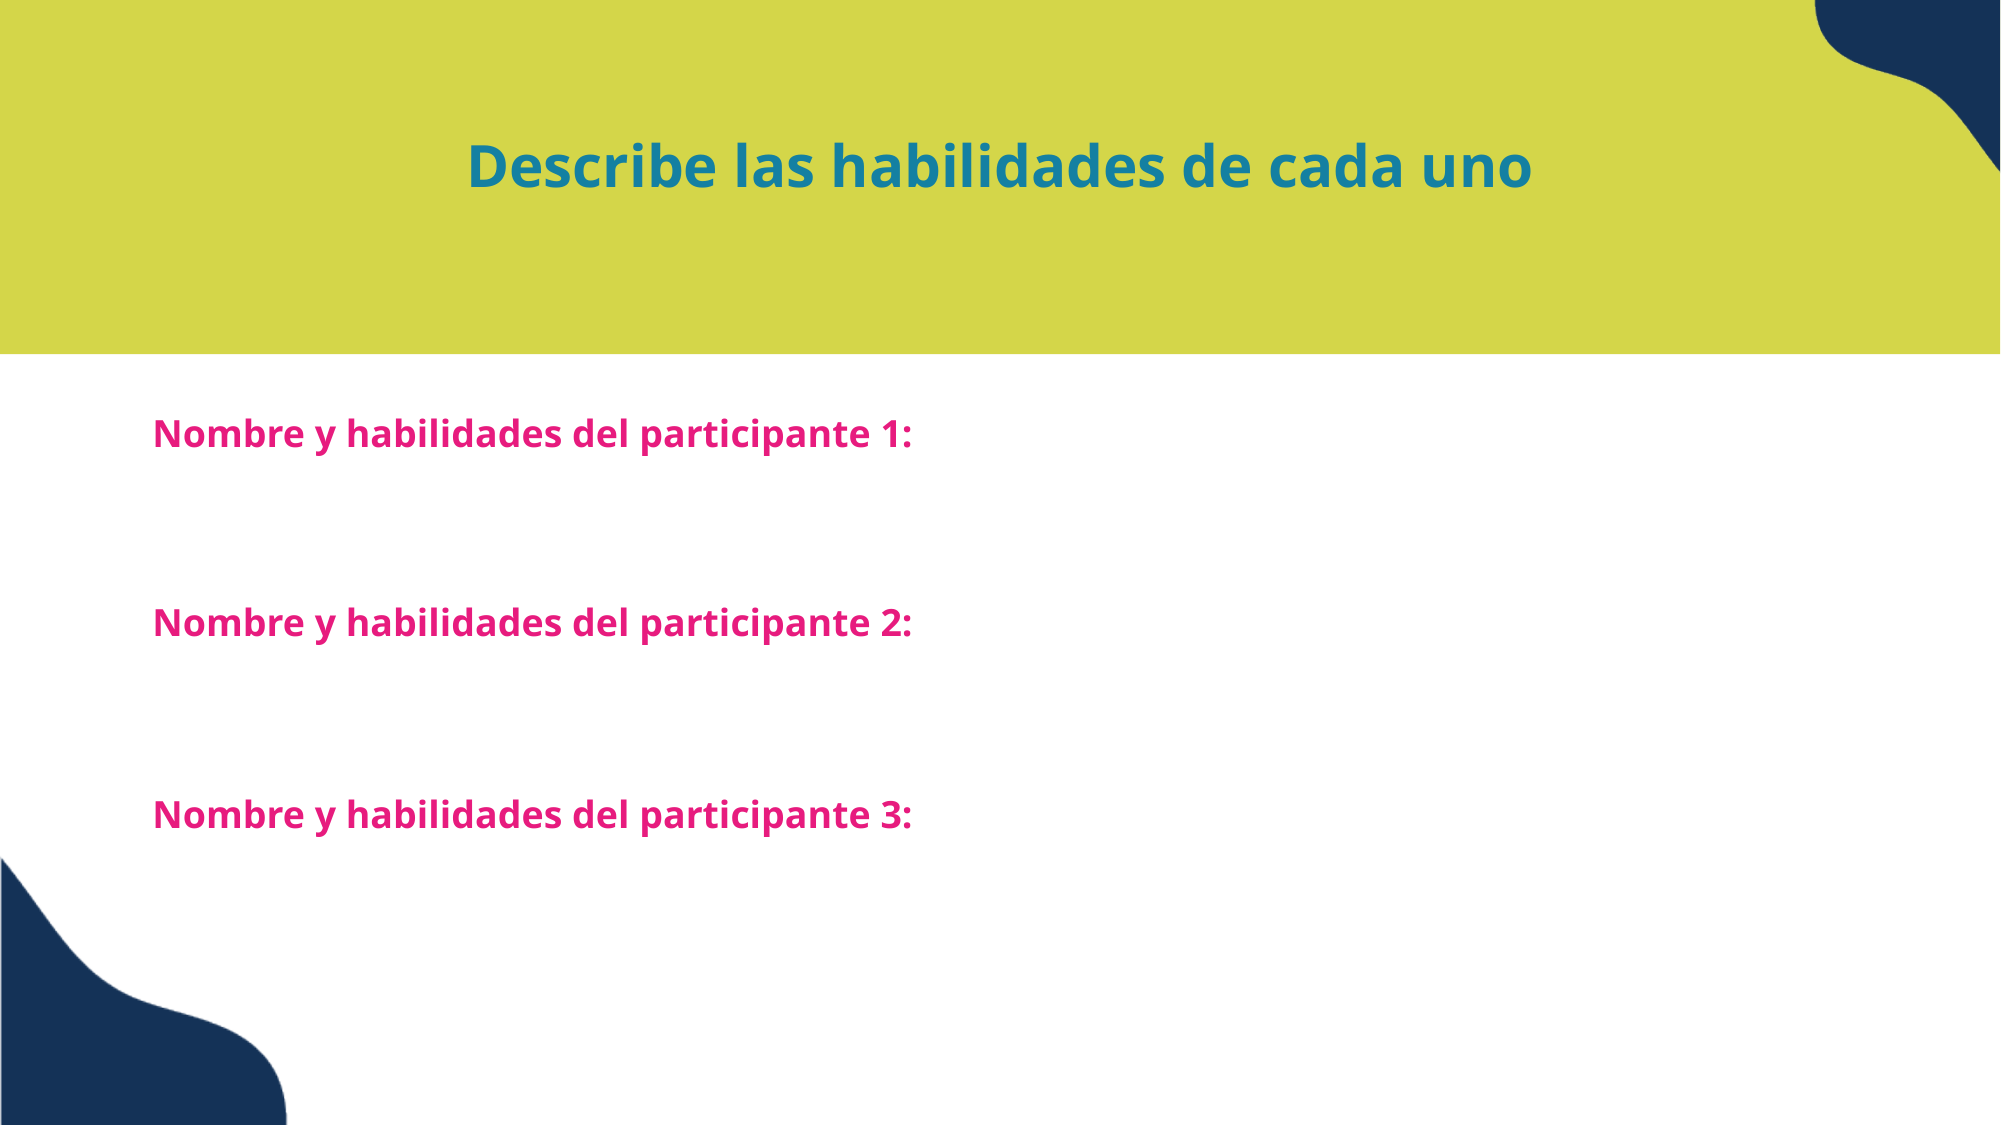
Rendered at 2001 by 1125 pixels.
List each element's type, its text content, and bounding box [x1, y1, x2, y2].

list Nombre y habilidades del participante 3: [137, 788, 1863, 833]
picture [0, 854, 290, 1125]
list Nombre y habilidades del participante 2: [137, 596, 1863, 641]
list Nombre y habilidades del participante 1: [137, 408, 1331, 453]
title Describe las habilidades de cada uno [137, 59, 1863, 278]
picture [1813, 0, 2001, 177]
